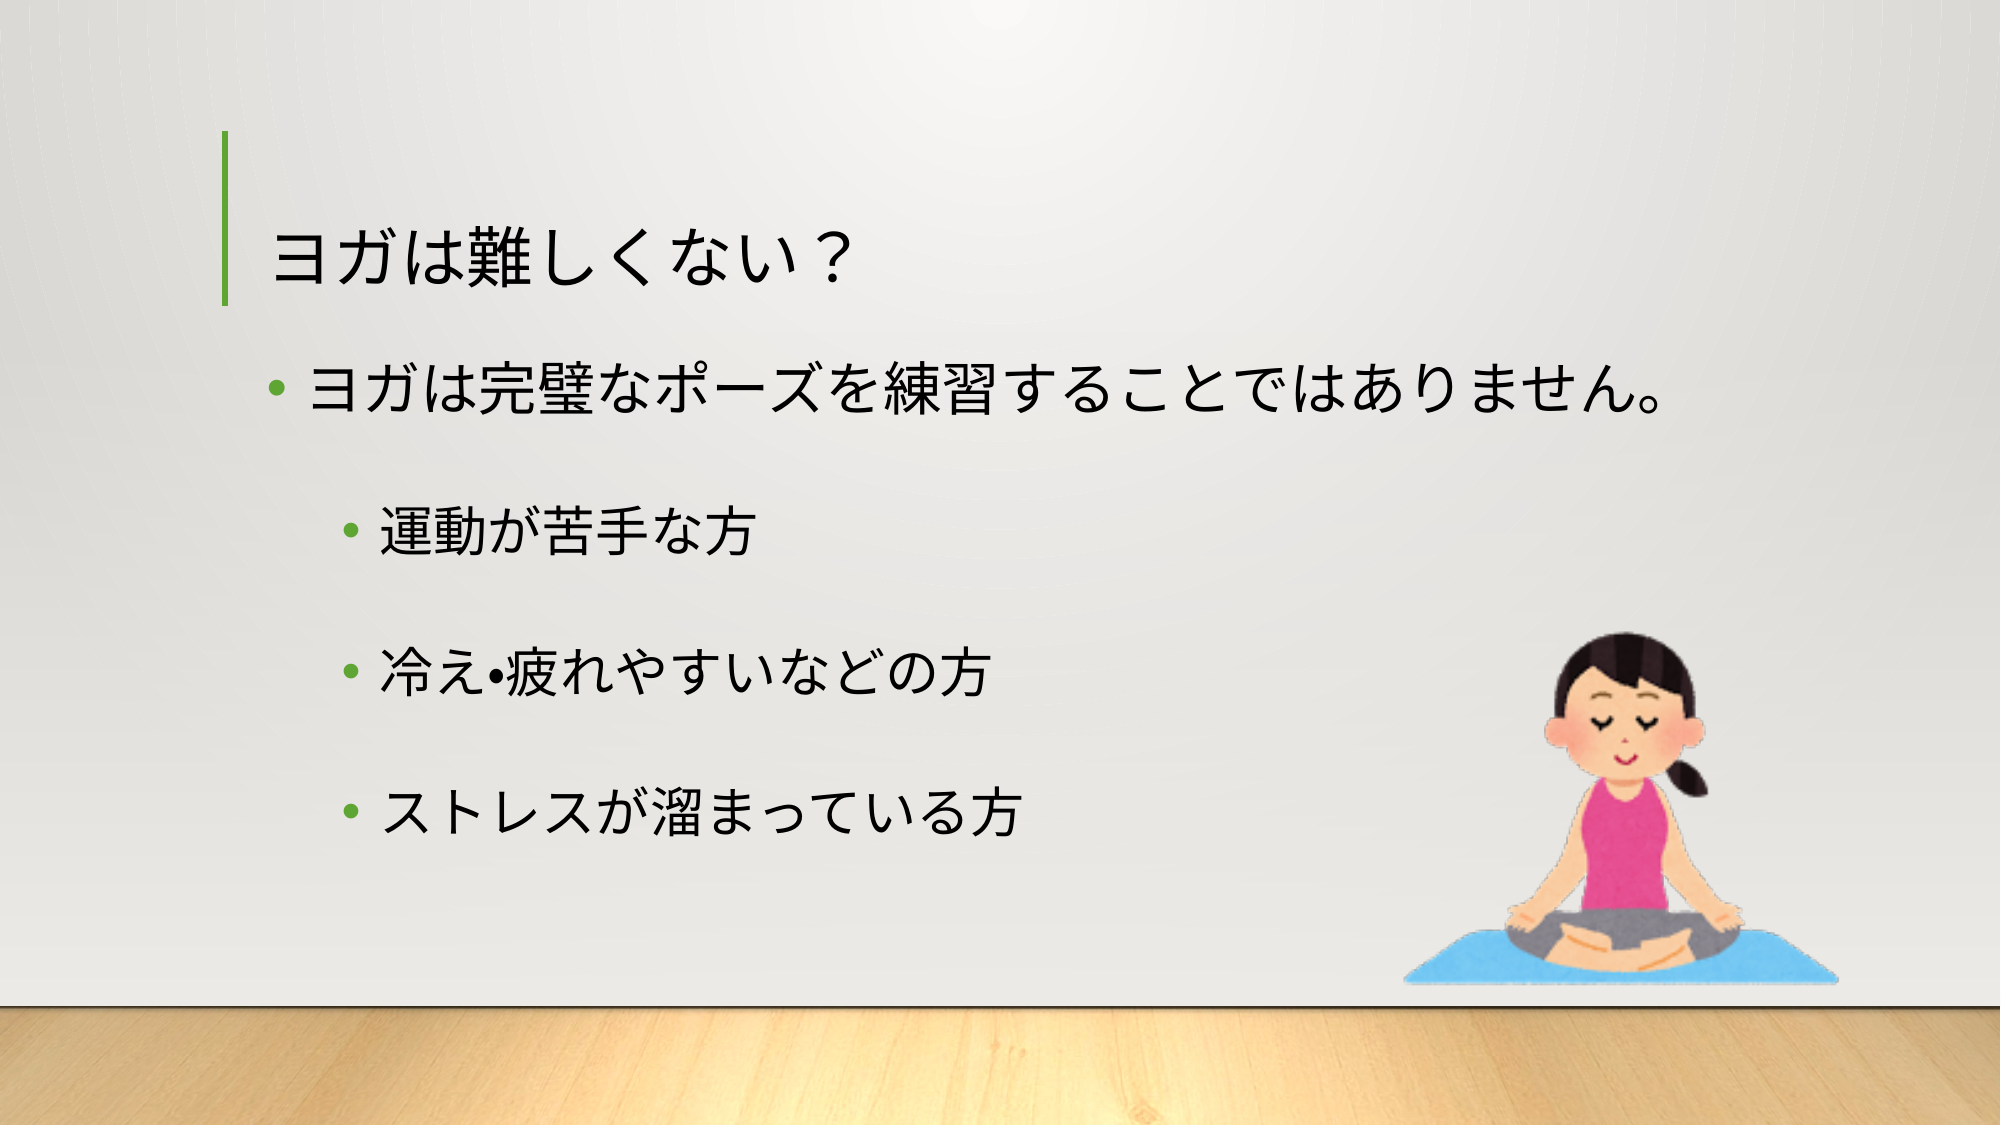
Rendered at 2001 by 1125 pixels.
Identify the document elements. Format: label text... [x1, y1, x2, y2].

title ヨガは難しくない？ [251, 131, 1814, 305]
picture [0, 598, 2000, 1125]
list ヨガは完璧なポーズを練習することではありません。 運動が苦手な方 冷え・疲れやすいなどの方 ストレスが溜まっている方 [251, 330, 1814, 897]
